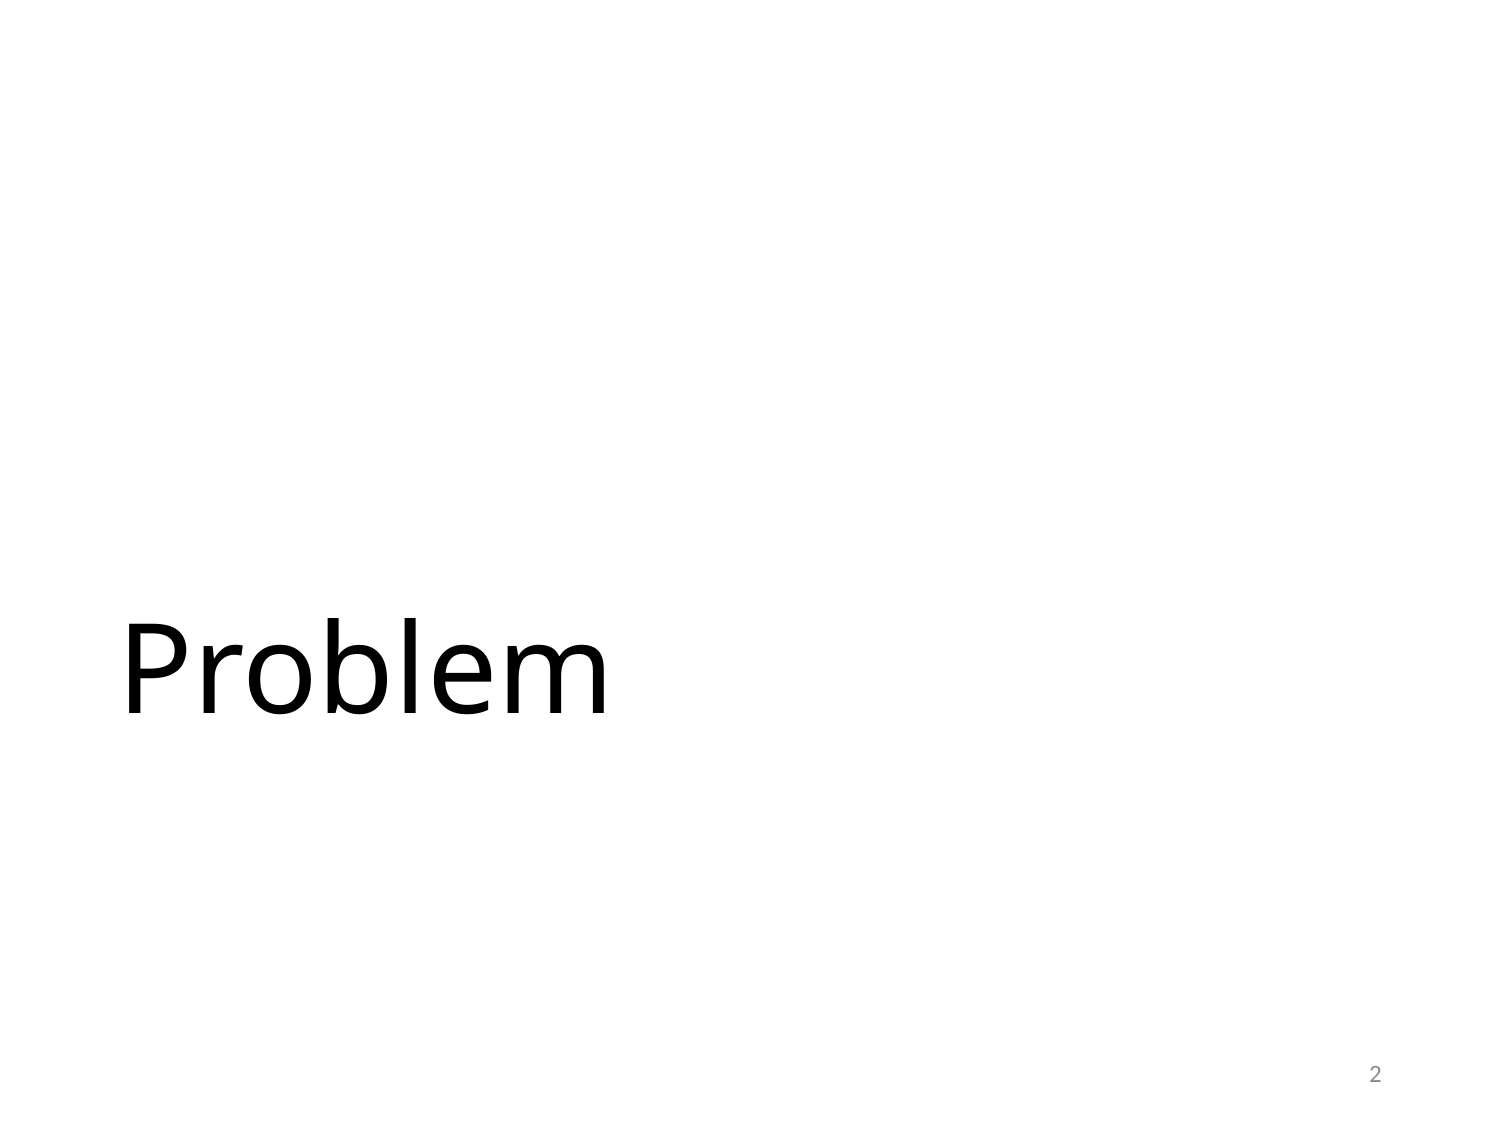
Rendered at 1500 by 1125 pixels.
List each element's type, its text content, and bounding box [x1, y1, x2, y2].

title Problem [102, 280, 1397, 749]
slide_number 2 [1059, 1042, 1397, 1103]
